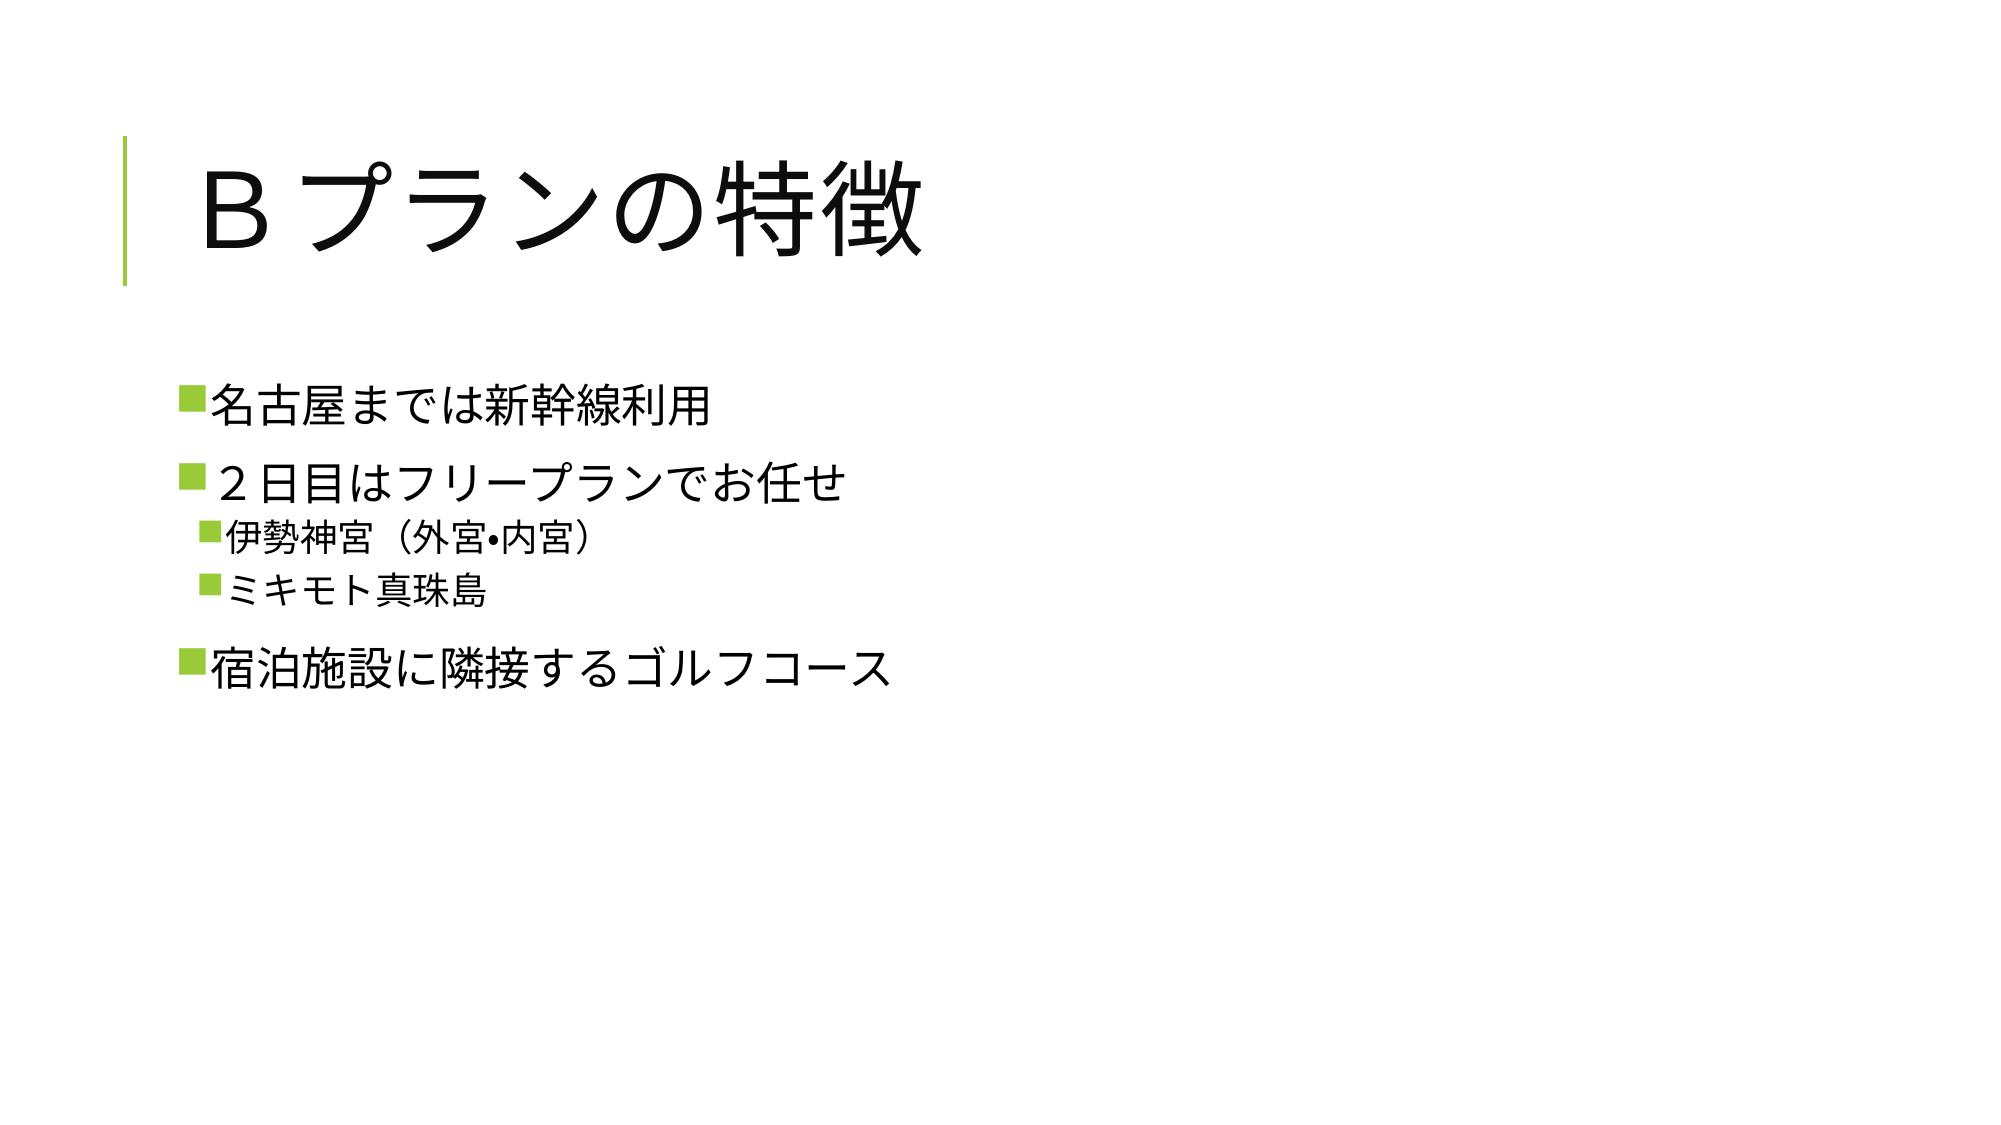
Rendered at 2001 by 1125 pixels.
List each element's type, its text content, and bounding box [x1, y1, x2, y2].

title Ｂプランの特徴 [168, 96, 1763, 342]
list 名古屋までは新幹線利用 ２日目はフリープランでお任せ 伊勢神宮（外宮・内宮） ミキモト真珠島 宿泊施設に隣接するゴルフコース [168, 375, 1763, 1035]
